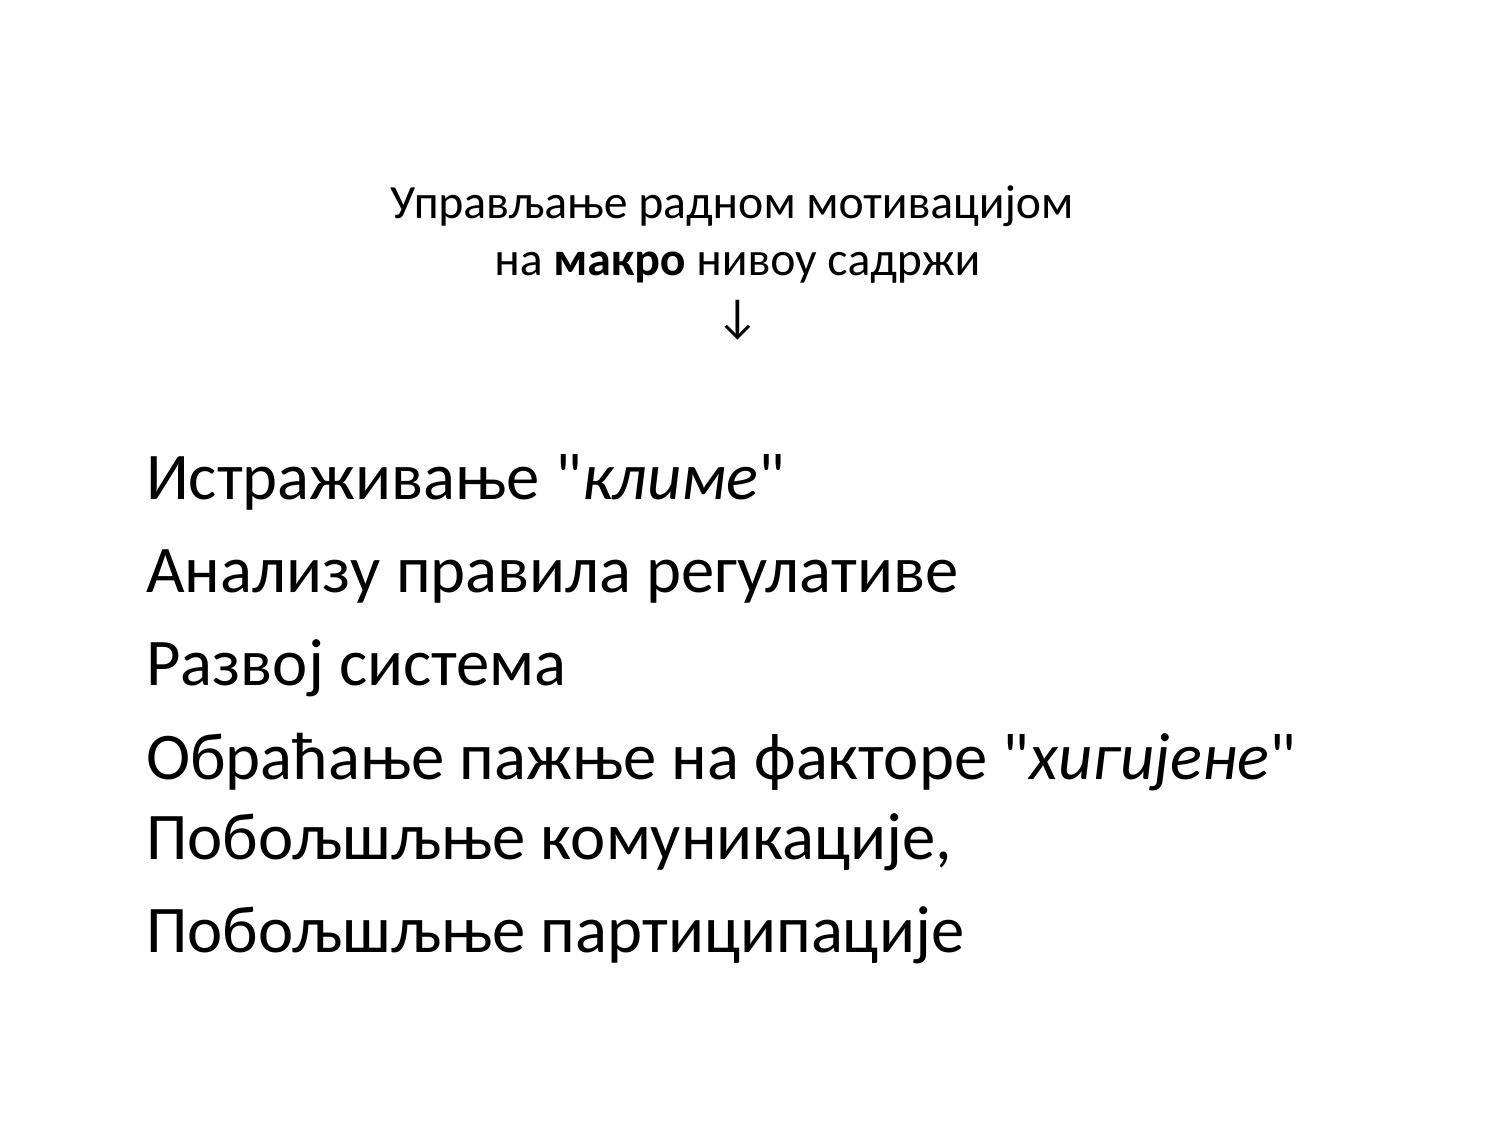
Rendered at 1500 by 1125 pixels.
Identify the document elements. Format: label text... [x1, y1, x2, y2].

title Управљање радном мотивацијом на макро нивоу садржи ↓ [62, 162, 1413, 350]
list Истраживање "климе" Анализу правила регулативе Развој система Обраћање пажње на факторе "хигијене" Побољшљње комуникације, Побољшљње партиципације [75, 425, 1425, 1125]
